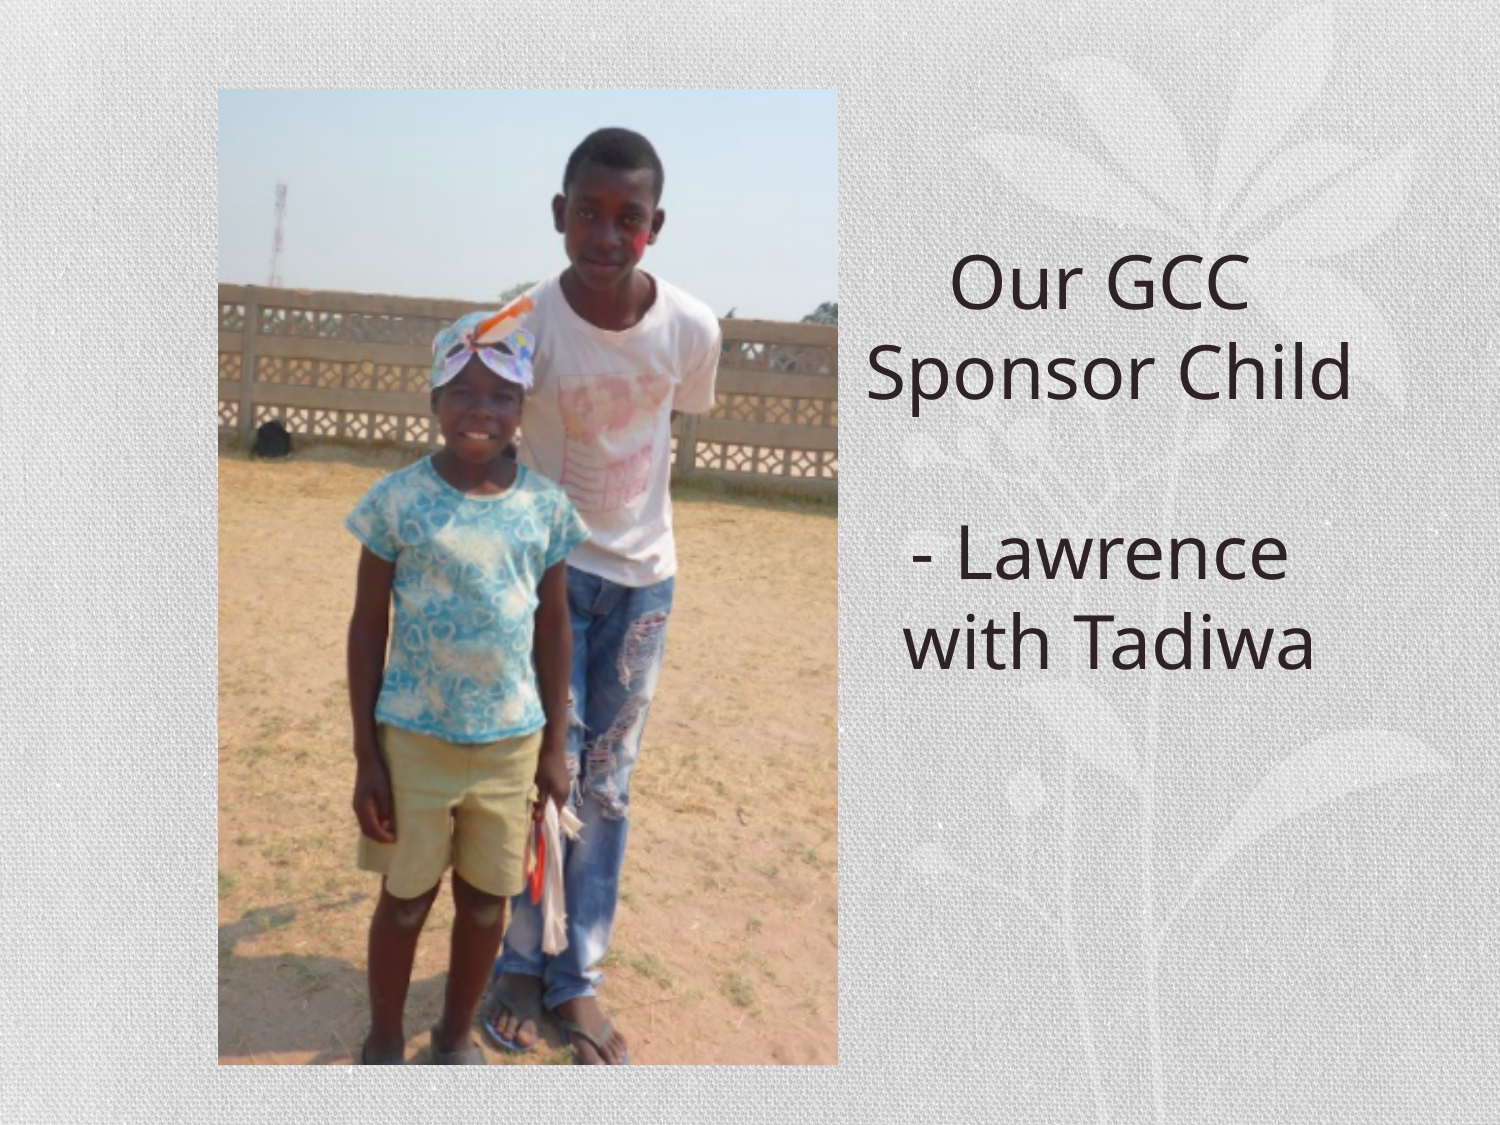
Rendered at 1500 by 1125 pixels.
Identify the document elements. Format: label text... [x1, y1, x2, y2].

picture [218, 89, 838, 1066]
title Our GCC Sponsor Child - Lawrence with Tadiwa [848, 278, 1376, 693]
